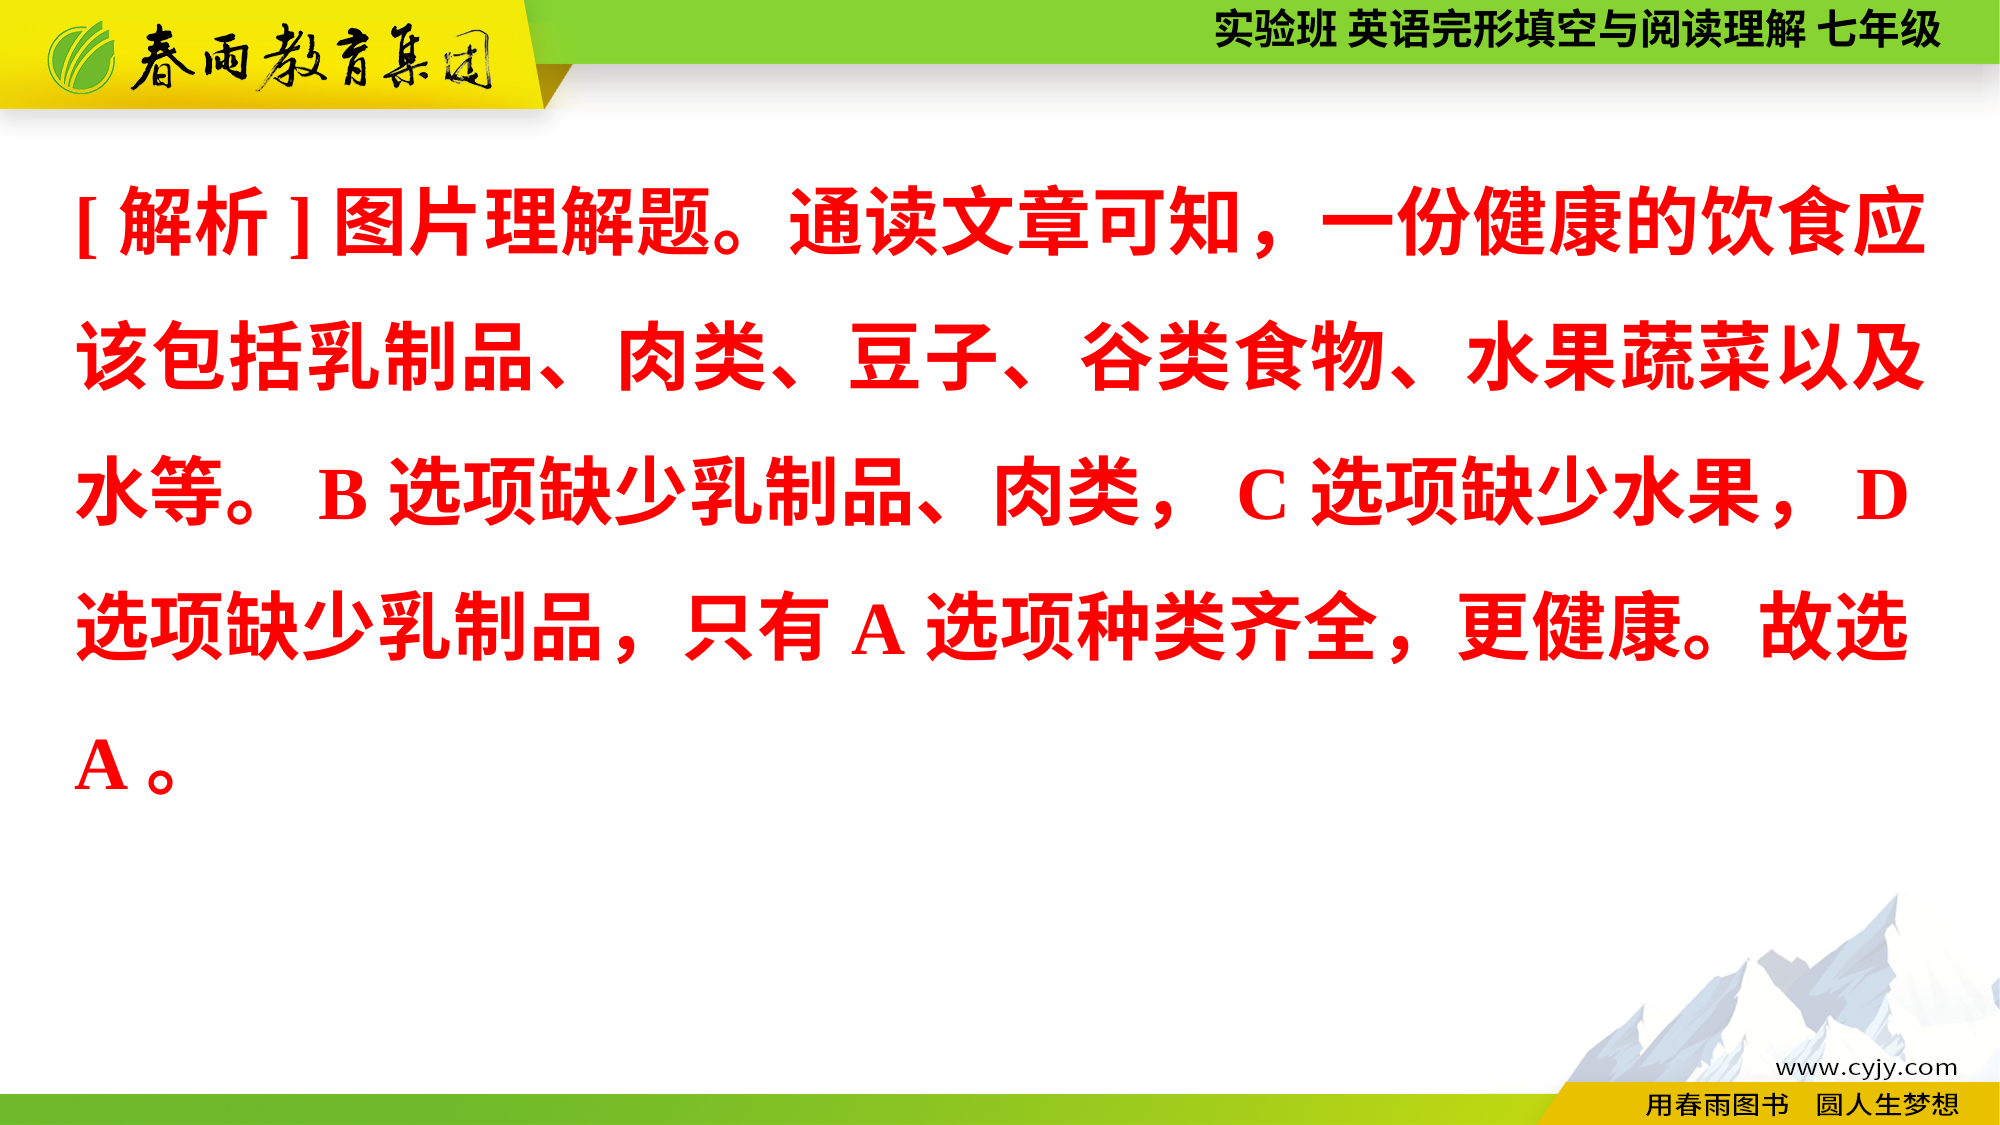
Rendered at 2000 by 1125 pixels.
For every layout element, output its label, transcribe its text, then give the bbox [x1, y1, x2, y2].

picture [0, 0, 2000, 1125]
list [解析]图片理解题。通读文章可知，一份健康的饮食应该包括乳制品、肉类、豆子、谷类食物、水果蔬菜以及水等。B选项缺少乳制品、肉类，C选项缺少水果，D选项缺少乳制品，只有A选项种类齐全，更健康。故选A。 [59, 122, 1944, 666]
